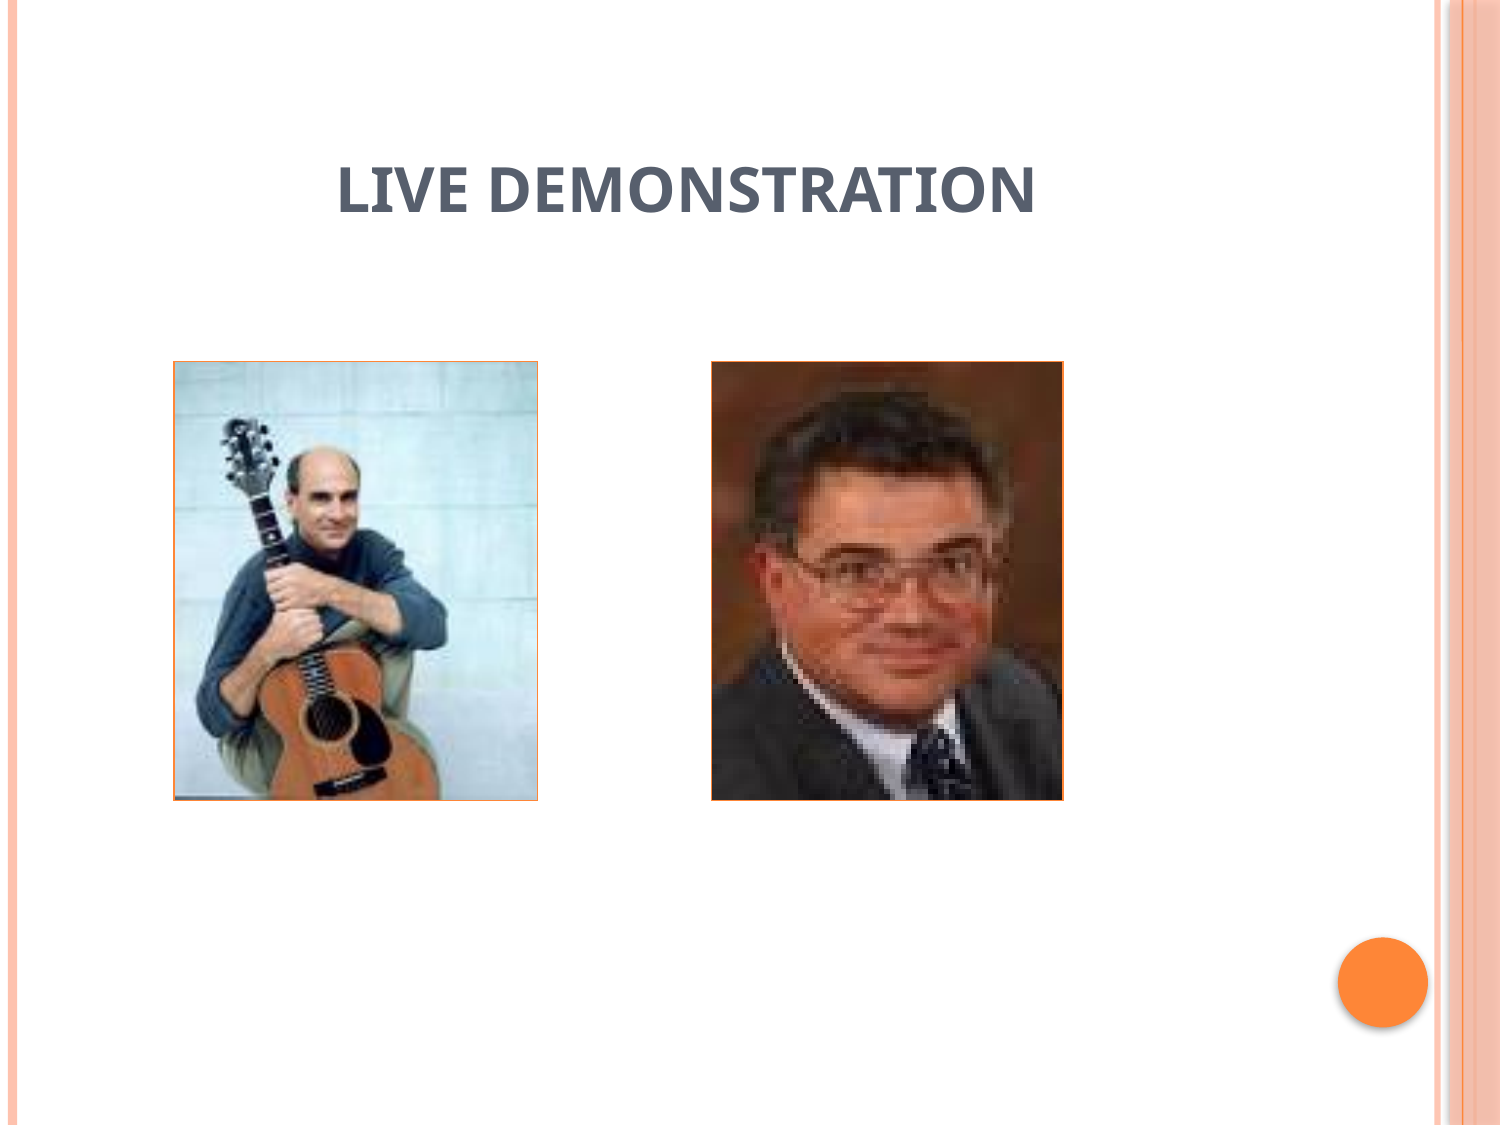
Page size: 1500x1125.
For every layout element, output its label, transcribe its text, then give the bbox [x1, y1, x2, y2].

title Live Demonstration [75, 45, 1300, 233]
picture [711, 361, 1063, 801]
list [174, 361, 538, 801]
